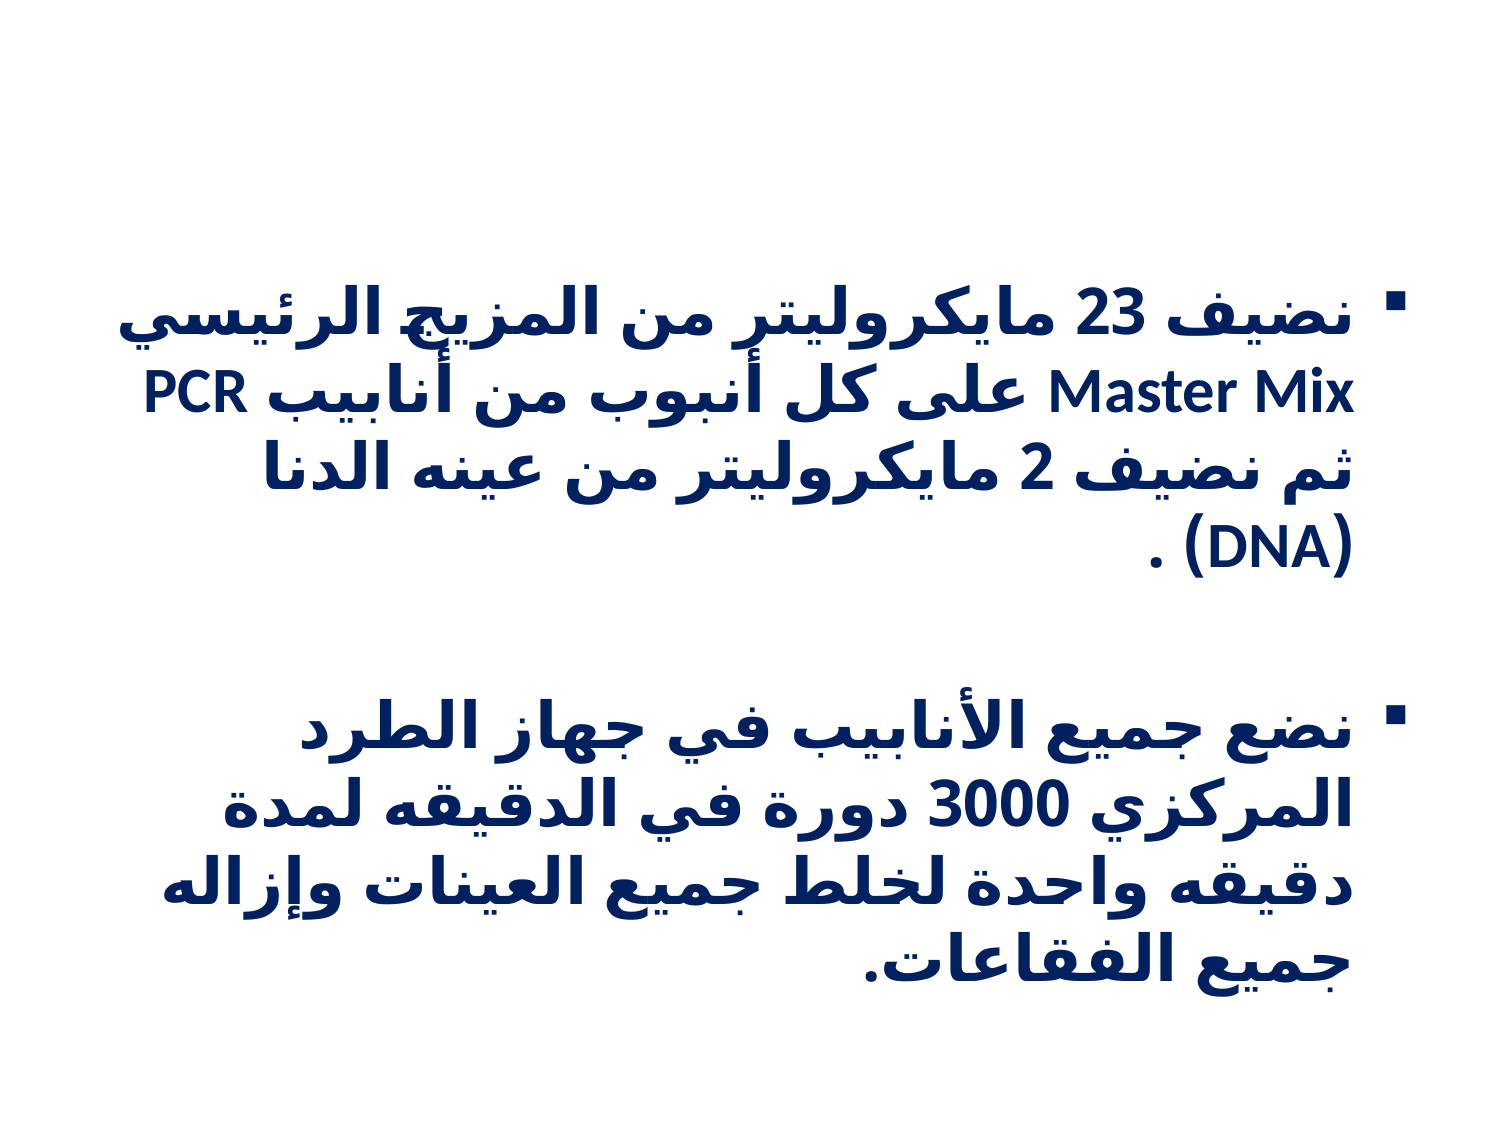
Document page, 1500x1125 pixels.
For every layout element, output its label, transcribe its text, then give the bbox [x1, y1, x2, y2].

list نضيف 23 مايكروليتر من المزيج الرئيسي Master Mix على كل أنبوب من أنابيب PCR ثم نضيف 2 مايكروليتر من عينه الدنا (DNA) . نضع جميع الأنابيب في جهاز الطرد المركزي 3000 دورة في الدقيقه لمدة دقيقه واحدة لخلط جميع العينات وإزاله جميع الفقاعات. [75, 262, 1425, 1005]
